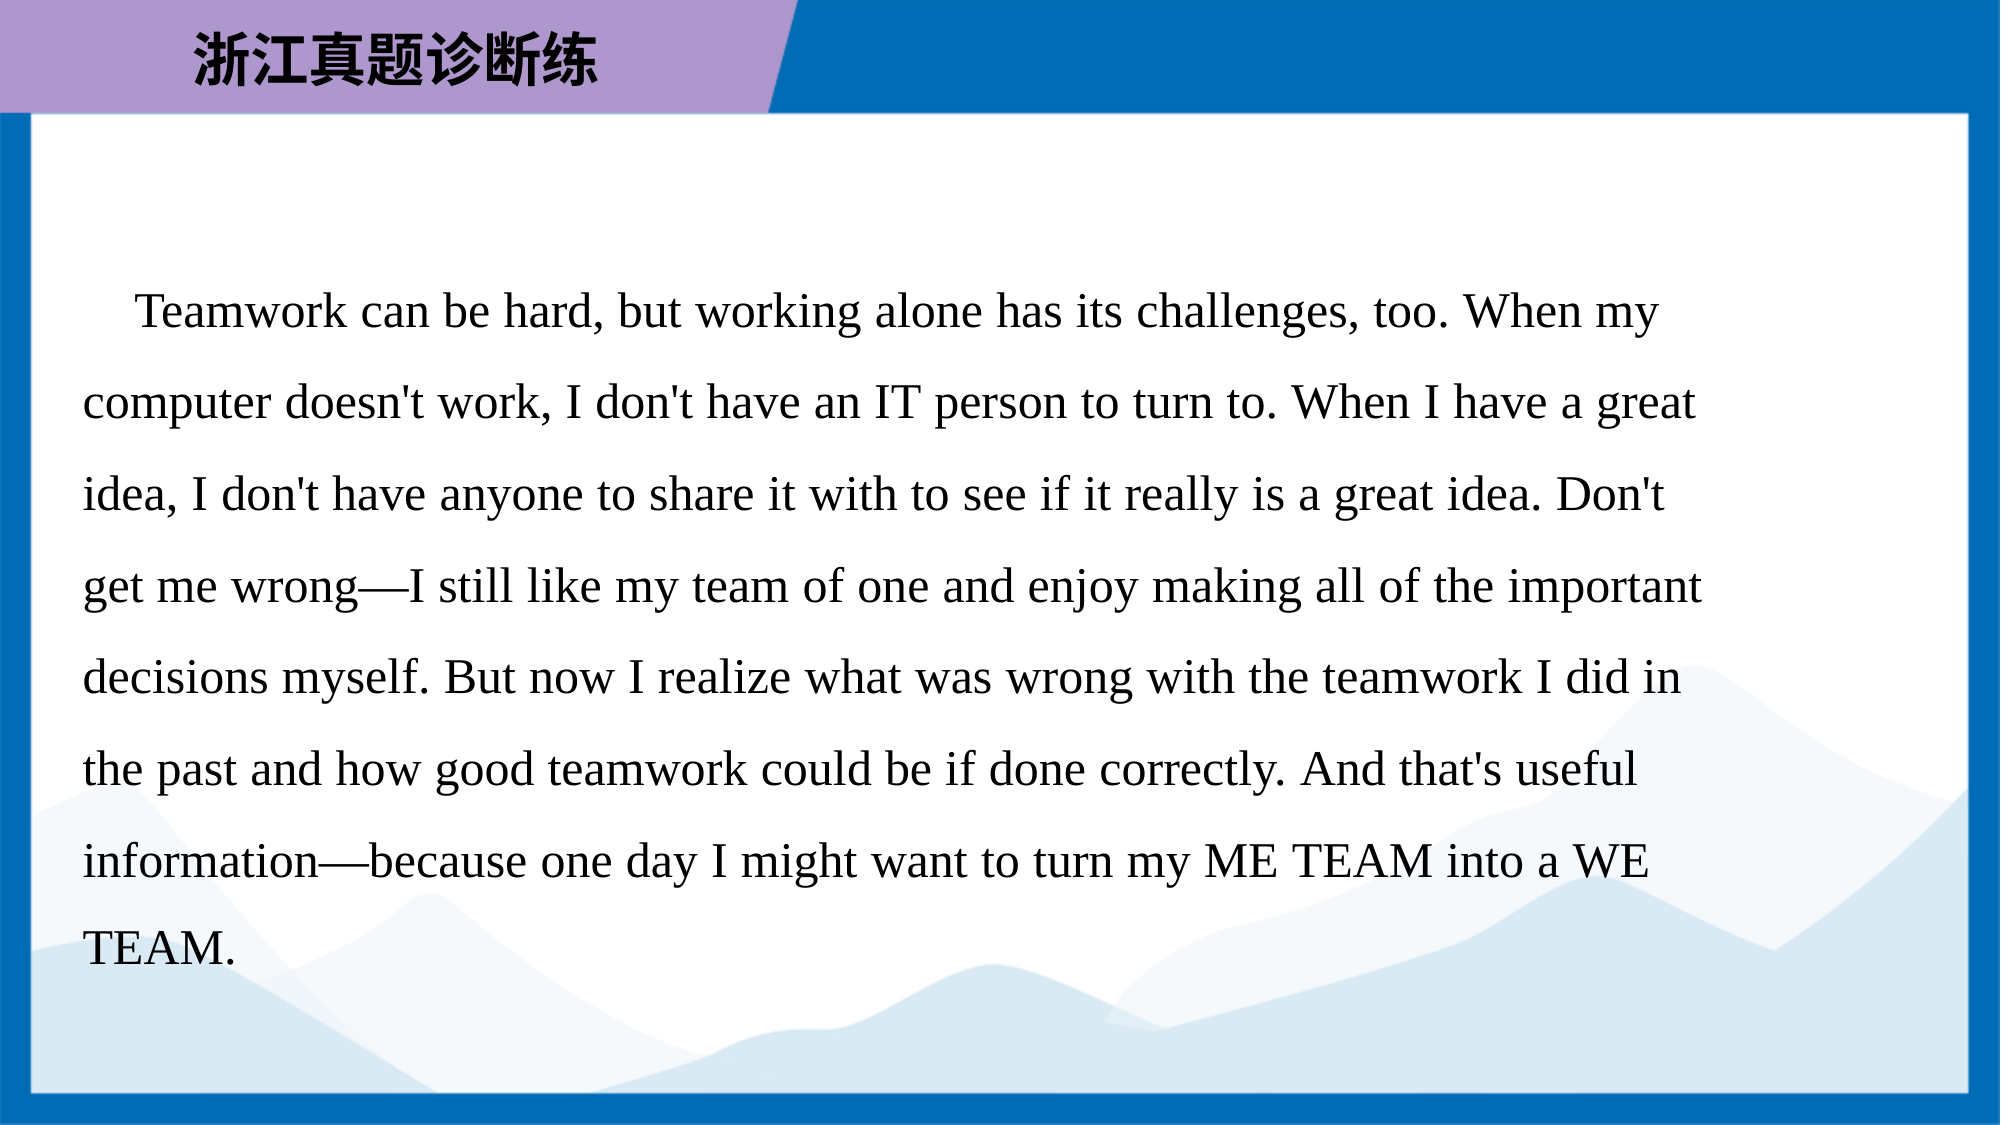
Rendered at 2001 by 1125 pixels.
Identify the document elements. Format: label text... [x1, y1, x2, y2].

text_box Teamwork can be hard, but working alone has its challenges, too. When my computer doesn't work, I don't have an IT person to turn to. When I have a great idea, I don't have anyone to share it with to see if it really is a great idea. Don't get me wrong—I still like my team of one and enjoy making all of the important decisions myself. But now I realize what was wrong with the teamwork I did in the past and how good teamwork could be if done correctly. And that's useful information—because one day I might want to turn my ME TEAM into a WE TEAM. [82, 245, 1917, 966]
picture [0, 0, 2000, 1125]
